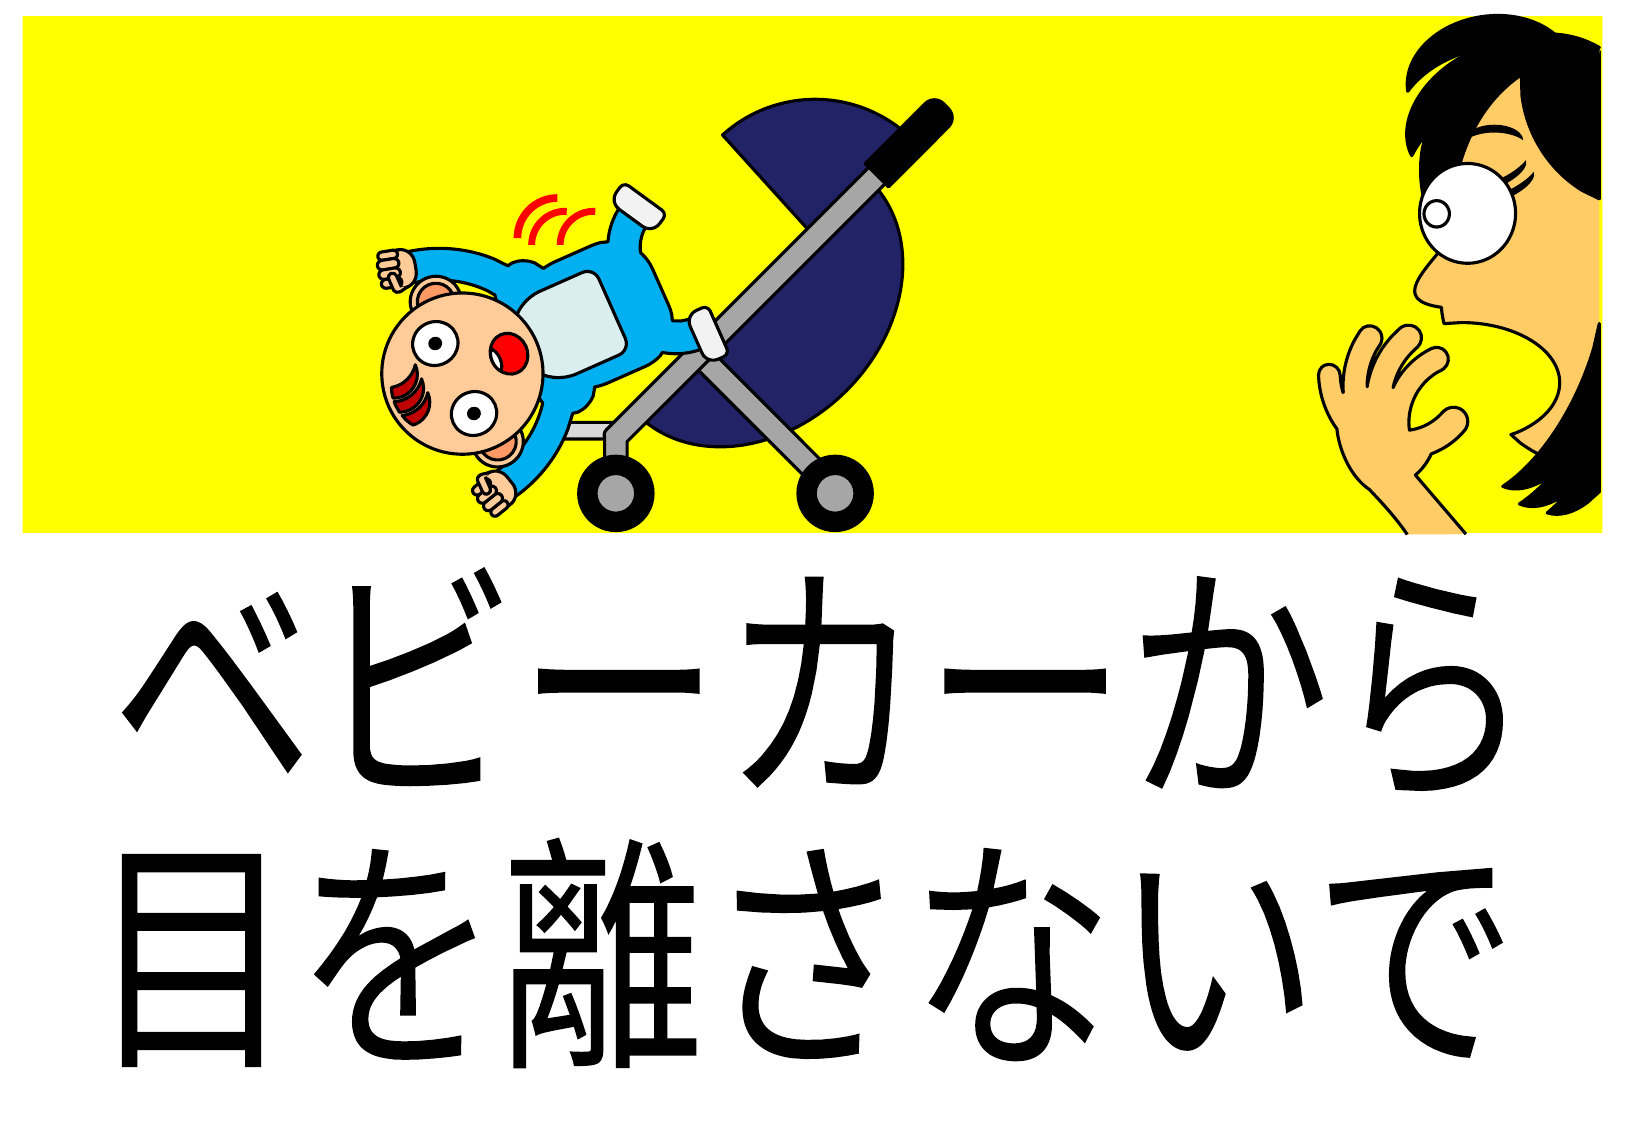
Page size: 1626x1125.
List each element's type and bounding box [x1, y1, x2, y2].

text_box [374, 99, 966, 535]
text_box [1340, 0, 1625, 548]
text_box [20, 14, 1335, 535]
